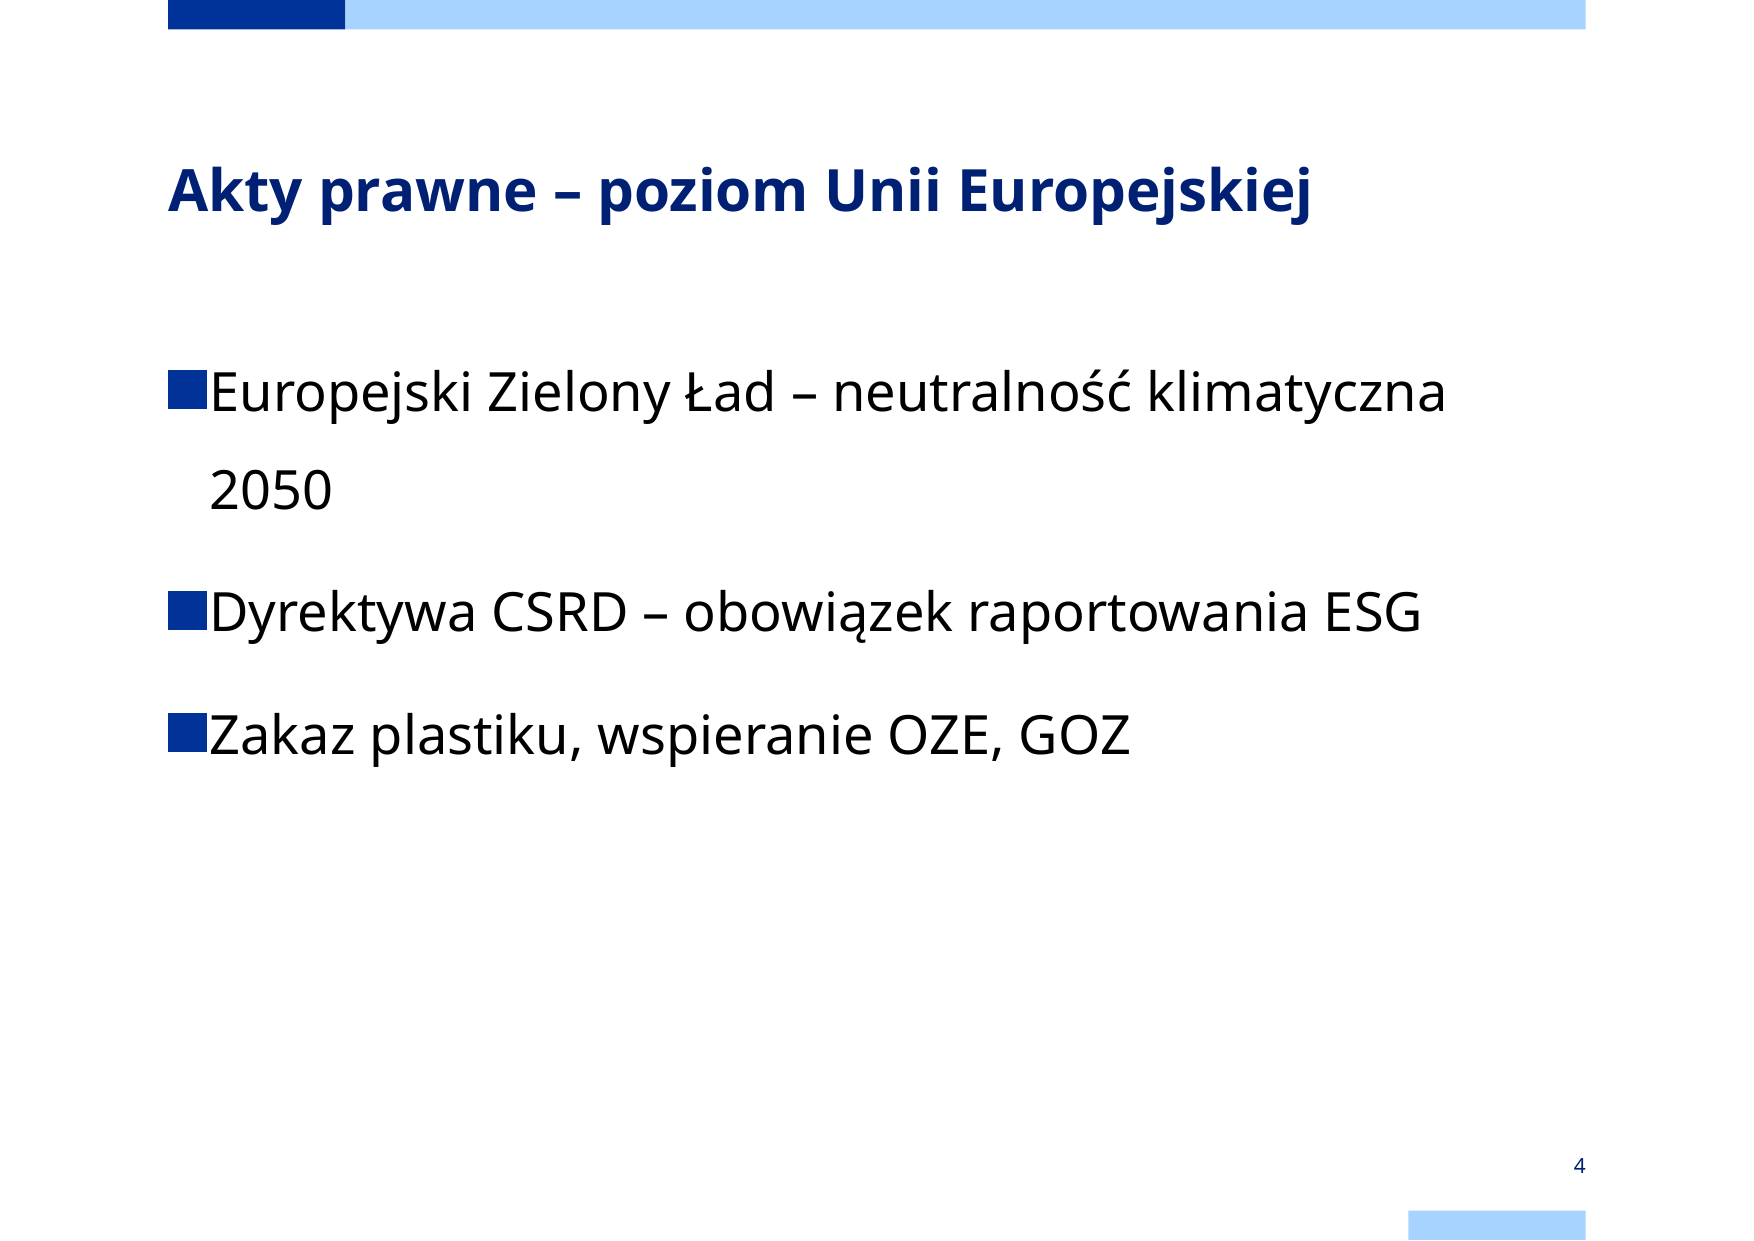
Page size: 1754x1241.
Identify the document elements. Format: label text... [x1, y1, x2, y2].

picture [168, 370, 207, 409]
slide_number 4 [1408, 1151, 1586, 1182]
picture [168, 591, 207, 630]
list Europejski Zielony Ład – neutralność klimatyczna 2050 Dyrektywa CSRD – obowiązek raportowania ESG Zakaz plastiku, wspieranie OZE, GOZ [168, 324, 1586, 1093]
picture [168, 713, 207, 752]
title Akty prawne – poziom Unii Europejskiej [168, 147, 1586, 324]
